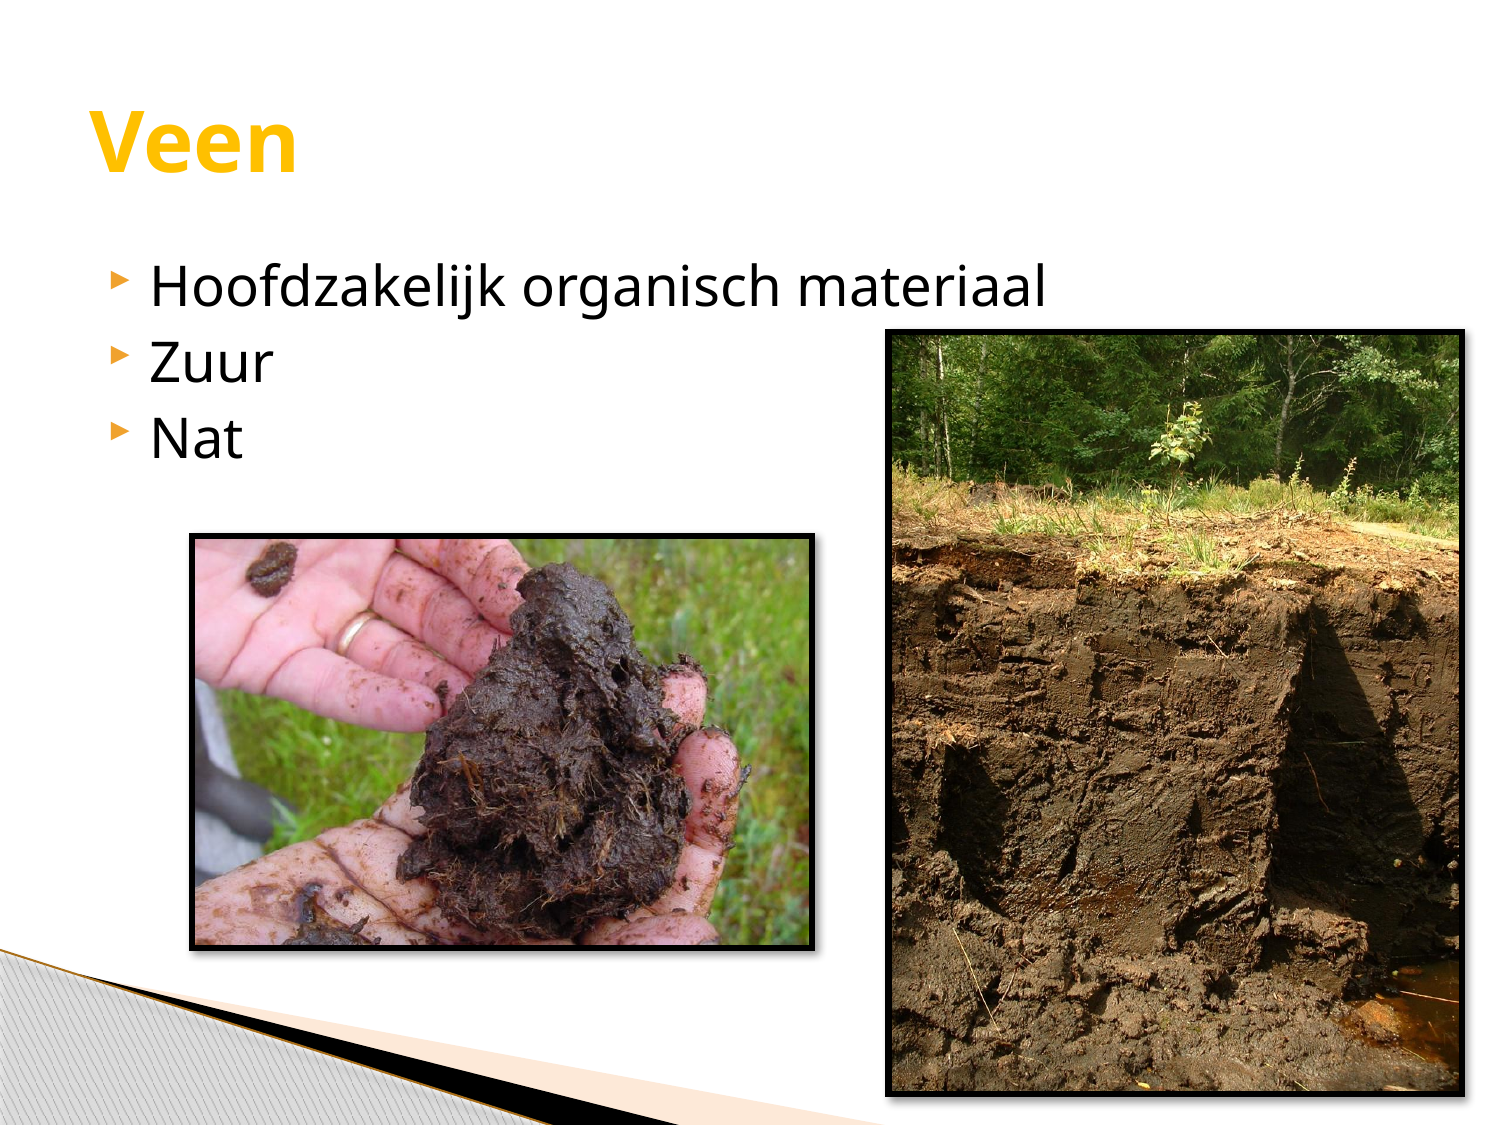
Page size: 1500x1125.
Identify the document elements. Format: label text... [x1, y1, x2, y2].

picture [194, 538, 810, 946]
picture [891, 334, 1459, 1092]
list Hoofdzakelijk organisch materiaal Zuur Nat [75, 243, 1425, 986]
title Veen [75, 45, 1425, 233]
